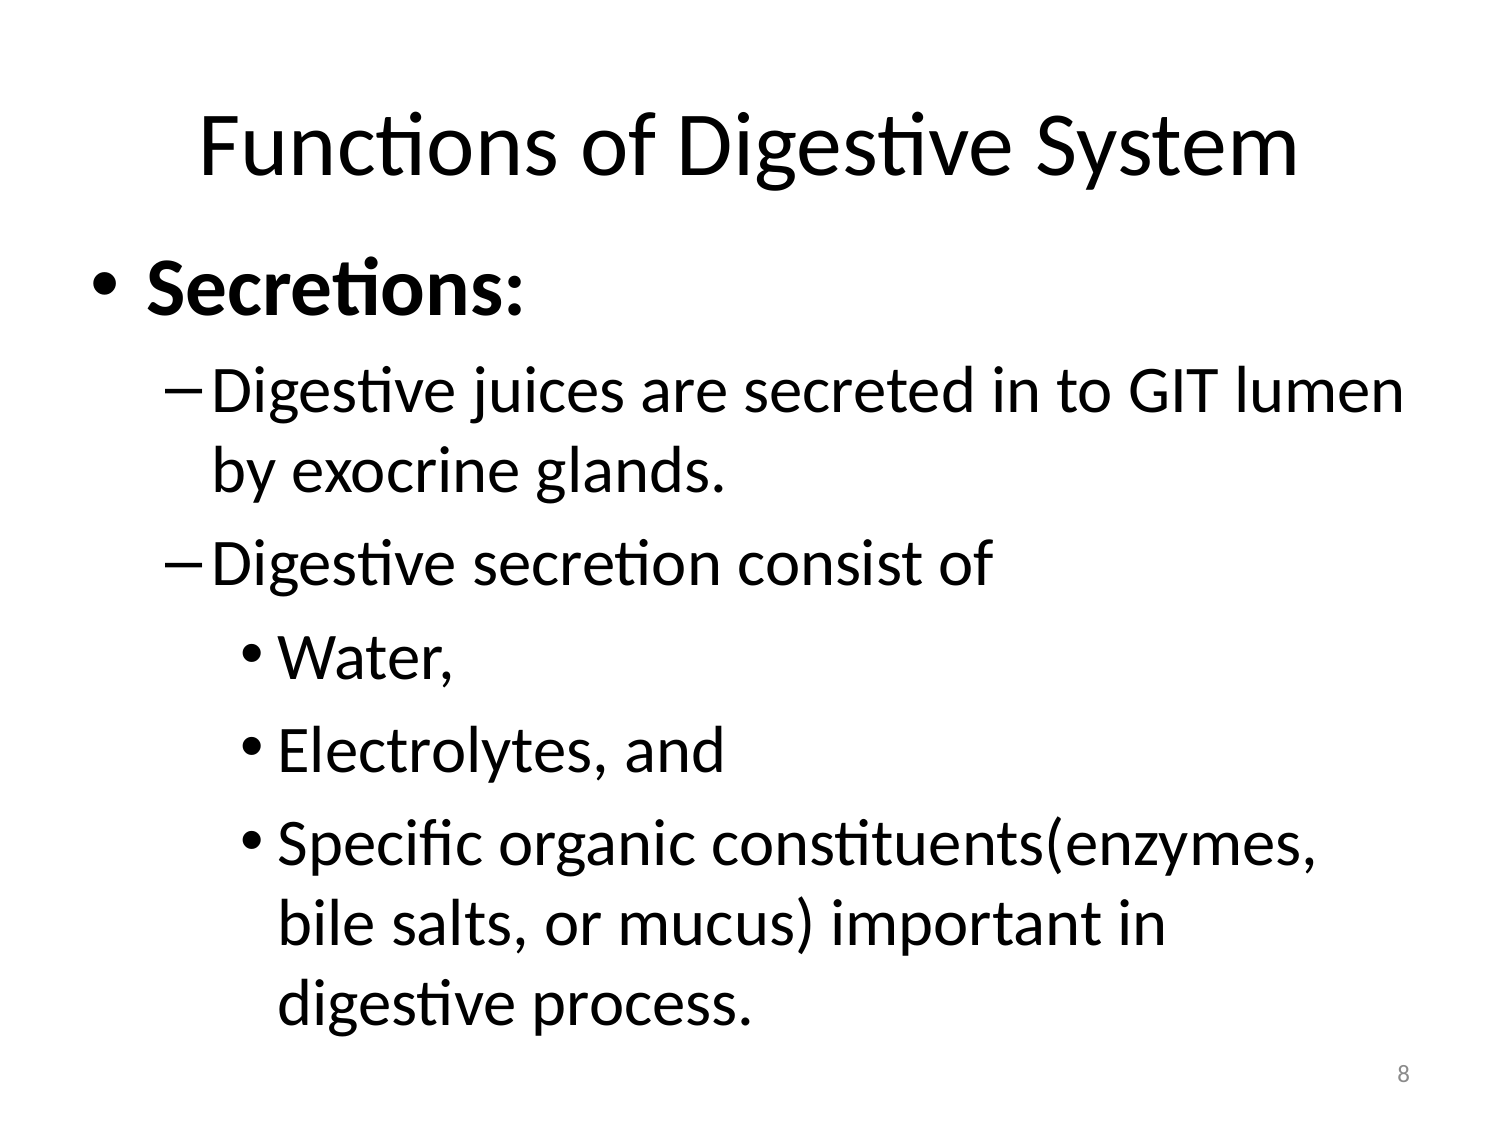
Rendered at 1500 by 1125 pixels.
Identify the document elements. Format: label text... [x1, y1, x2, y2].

title Functions of Digestive System [75, 45, 1425, 224]
list Secretions: Digestive juices are secreted in to GIT lumen by exocrine glands. Digestive secretion consist of Water, Electrolytes, and Specific organic constituents(enzymes, bile salts, or mucus) important in digestive process. [75, 224, 1425, 968]
slide_number 8 [1074, 1042, 1425, 1103]
